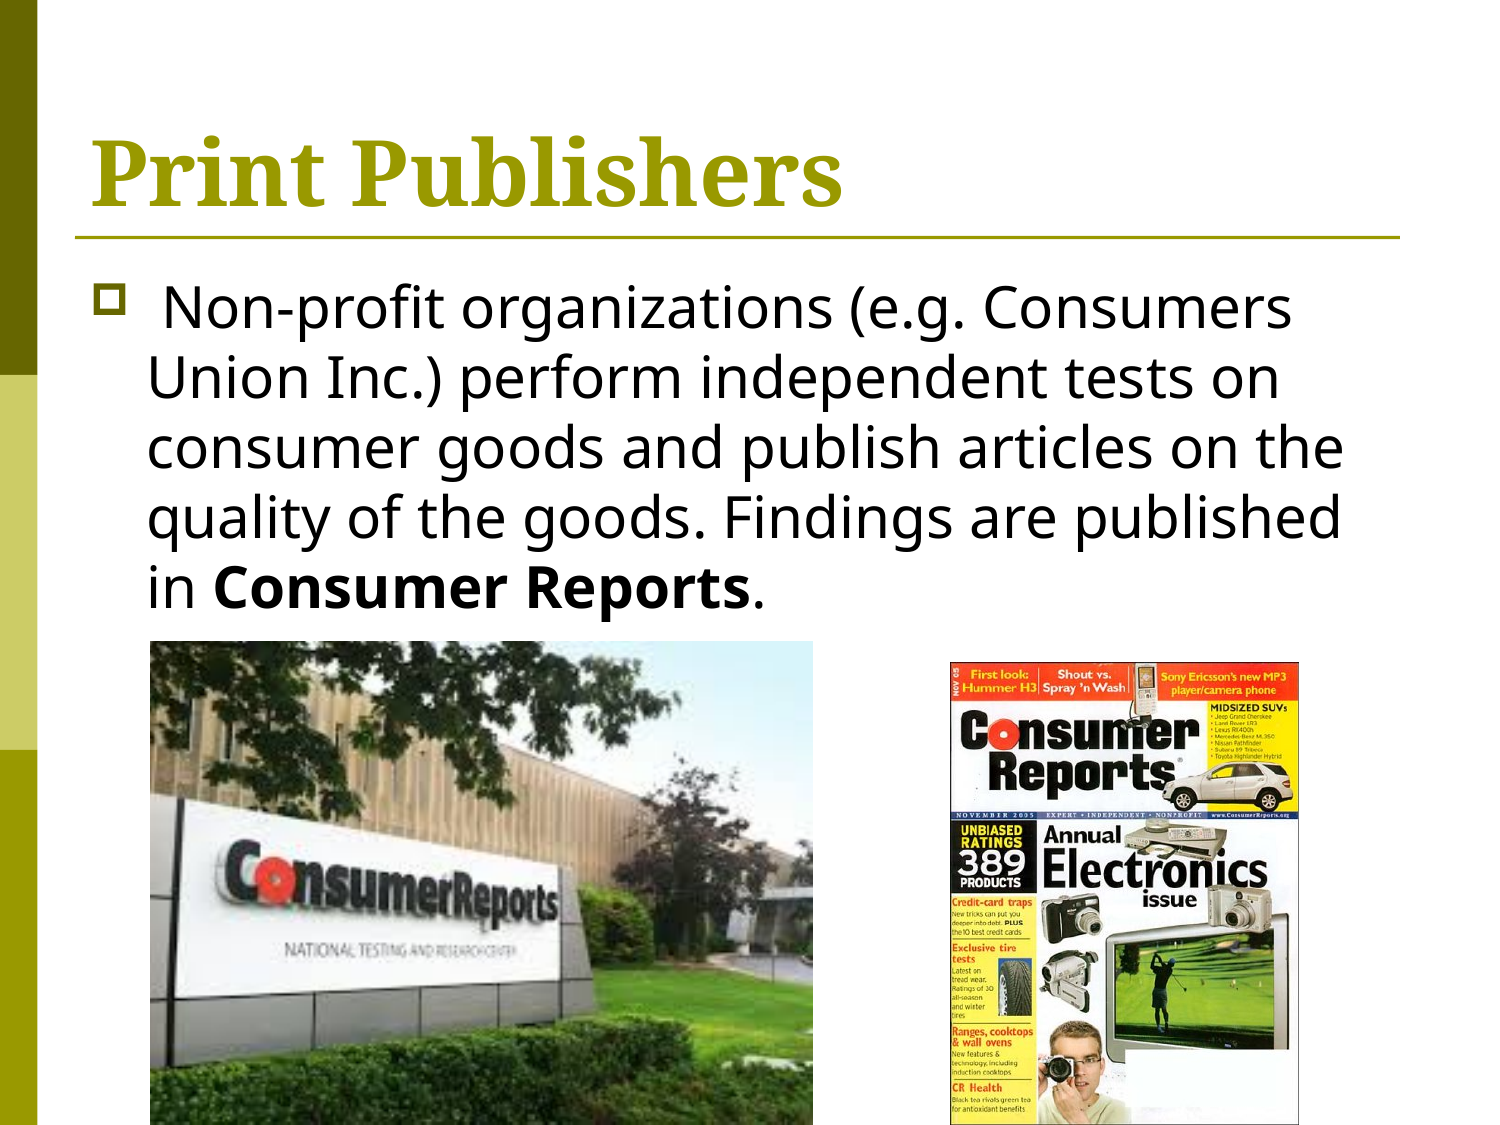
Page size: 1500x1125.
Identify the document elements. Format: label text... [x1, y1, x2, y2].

picture [949, 662, 1299, 1125]
title Print Publishers [74, 45, 1426, 233]
list Non-profit organizations (e.g. Consumers Union Inc.) perform independent tests on consumer goods and publish articles on the quality of the goods. Findings are published in Consumer Reports. [74, 262, 1426, 1006]
picture [149, 641, 813, 1125]
